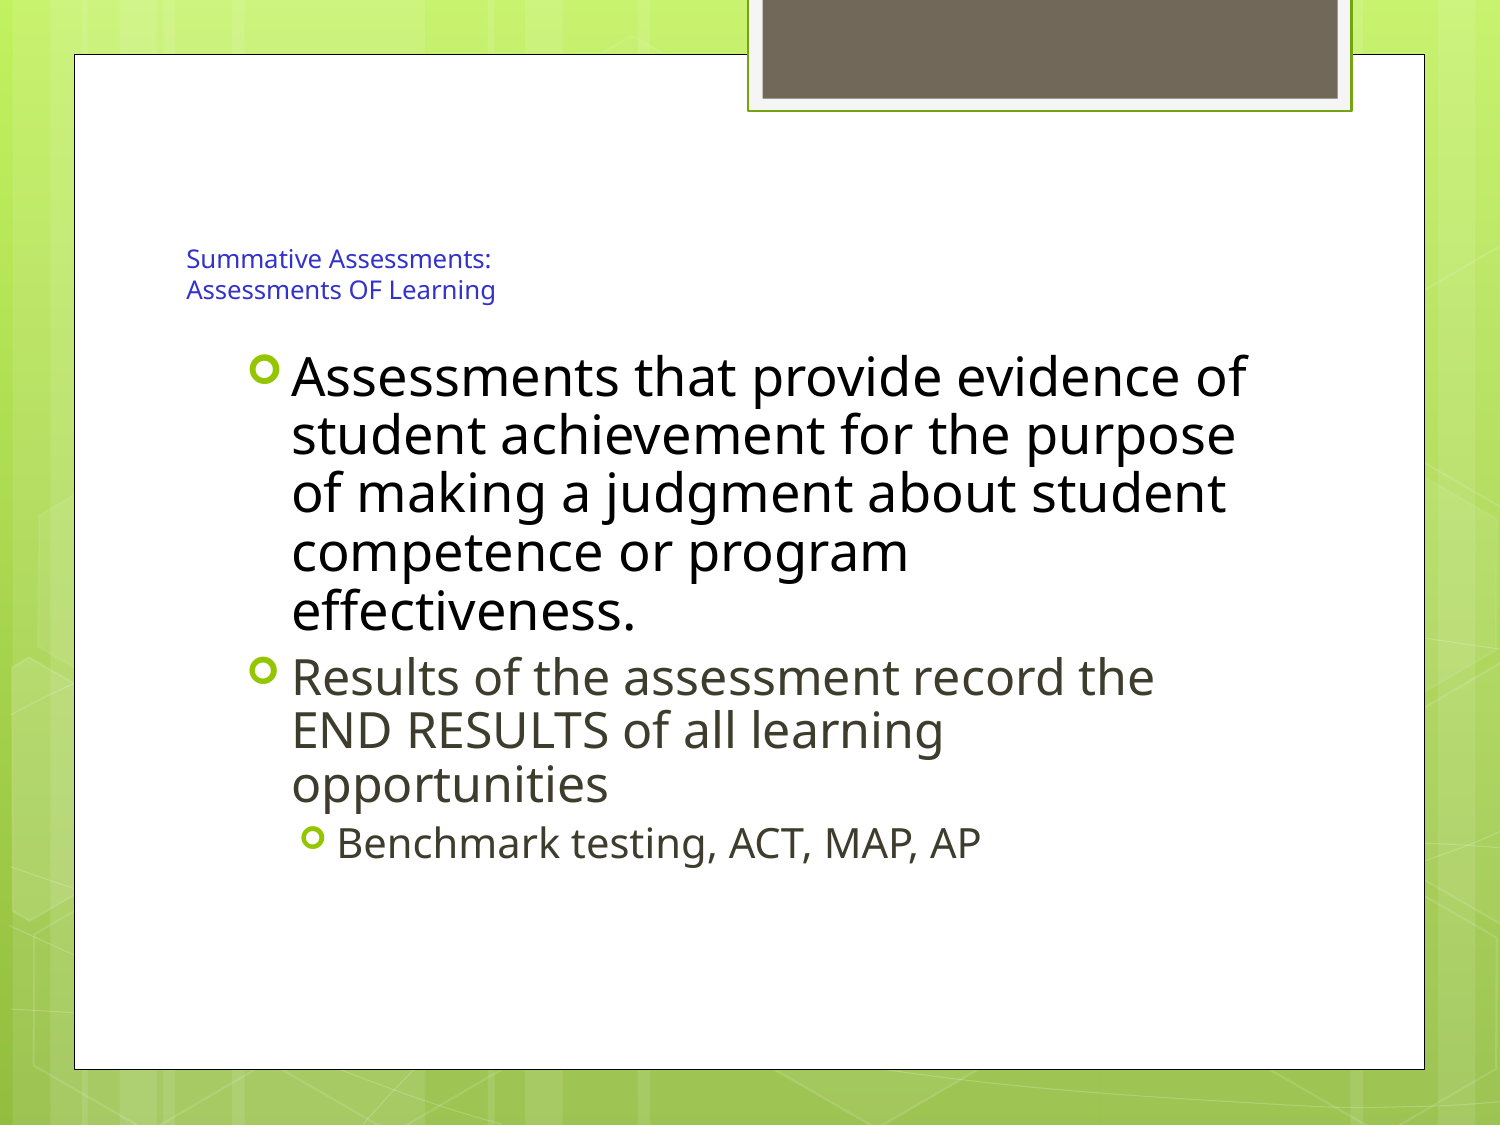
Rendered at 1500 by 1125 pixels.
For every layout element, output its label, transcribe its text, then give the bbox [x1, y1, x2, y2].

title Summative Assessments: Assessments OF Learning [171, 203, 1324, 313]
list Assessments that provide evidence of student achievement for the purpose of making a judgment about student competence or program effectiveness. Results of the assessment record the END RESULTS of all learning opportunities Benchmark testing, ACT, MAP, AP [171, 341, 1283, 957]
